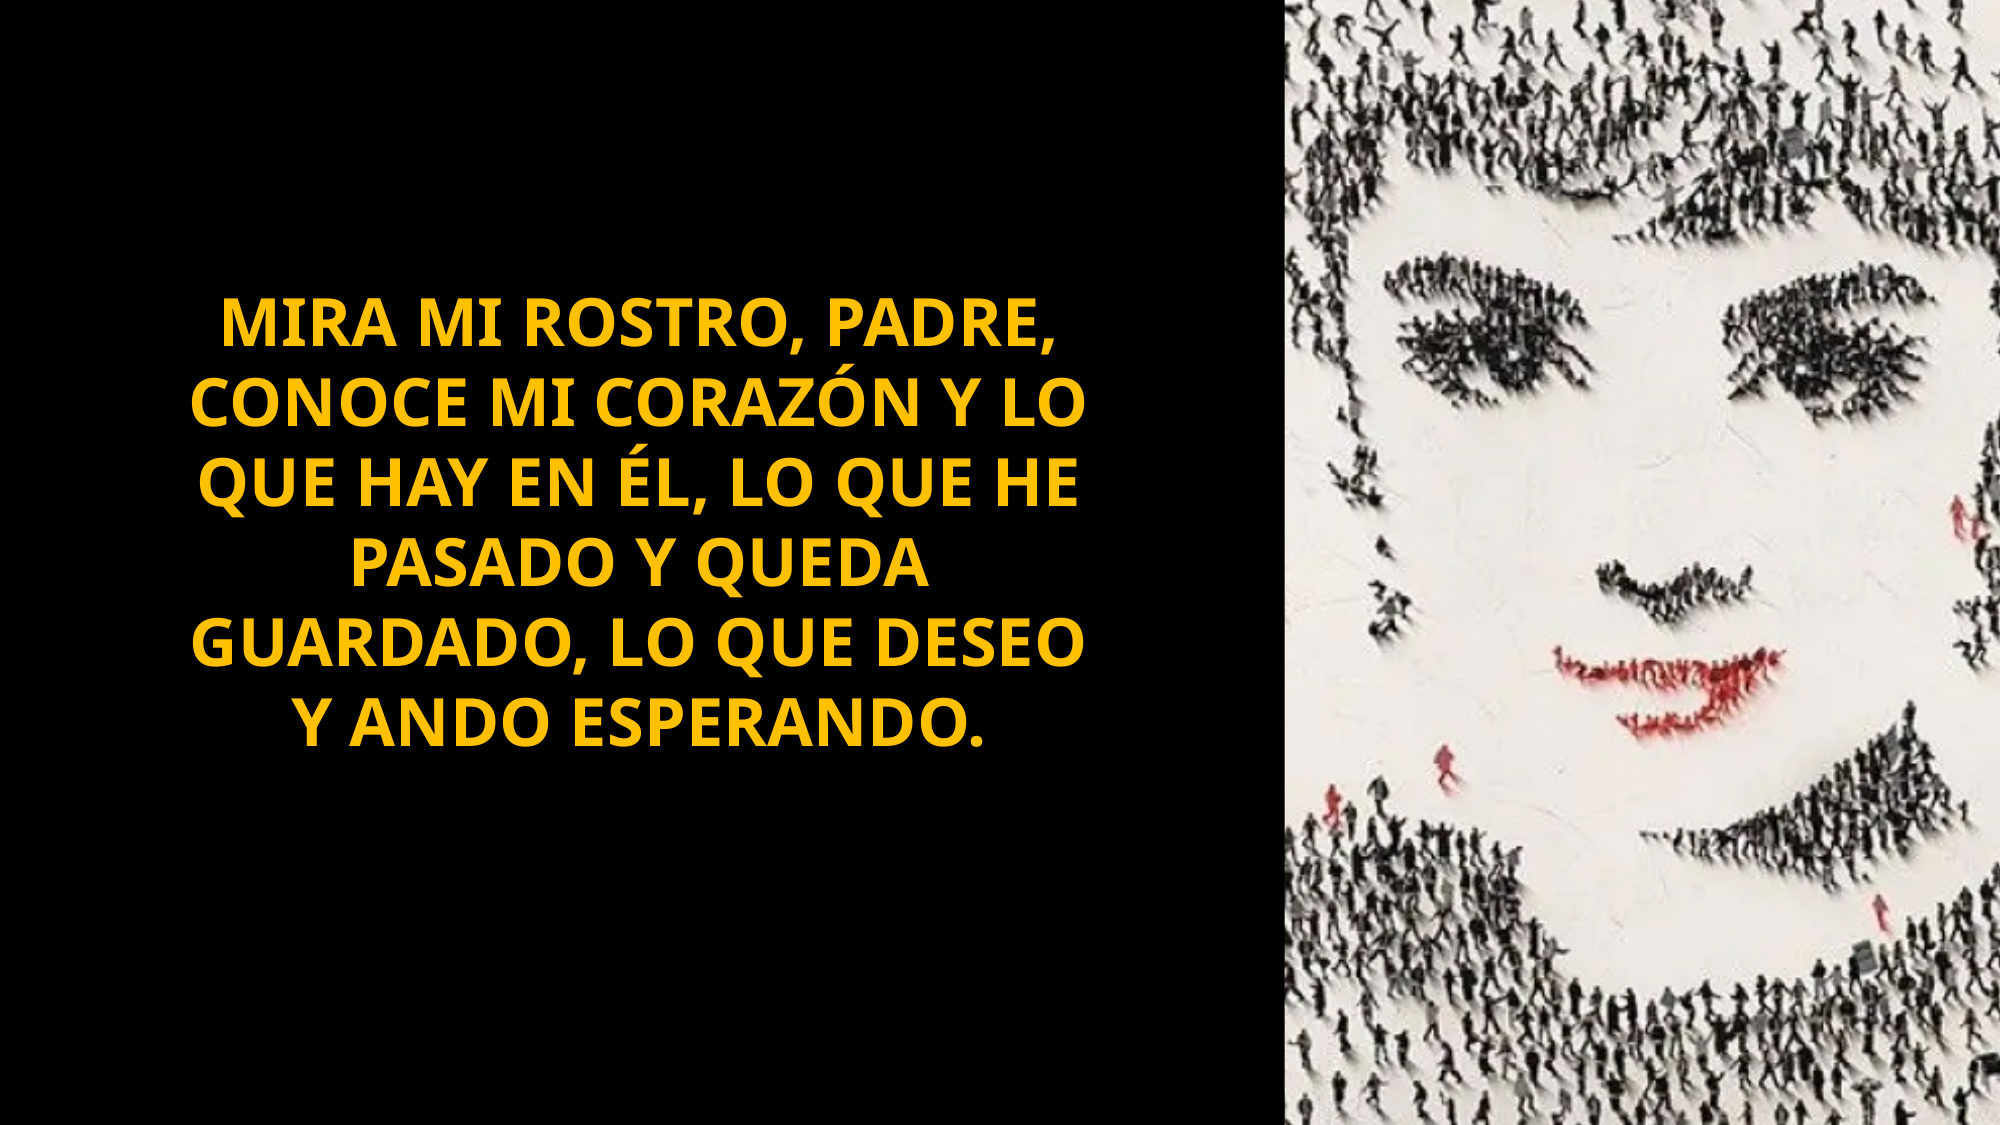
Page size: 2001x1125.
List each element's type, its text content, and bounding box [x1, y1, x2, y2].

picture [1283, 0, 2000, 1125]
text_box MIRA MI ROSTRO, PADRE, CONOCE MI CORAZÓN Y LO QUE HAY EN ÉL, LO QUE HE PASADO Y QUEDA GUARDADO, LO QUE DESEO Y ANDO ESPERANDO. [146, 272, 1132, 767]
